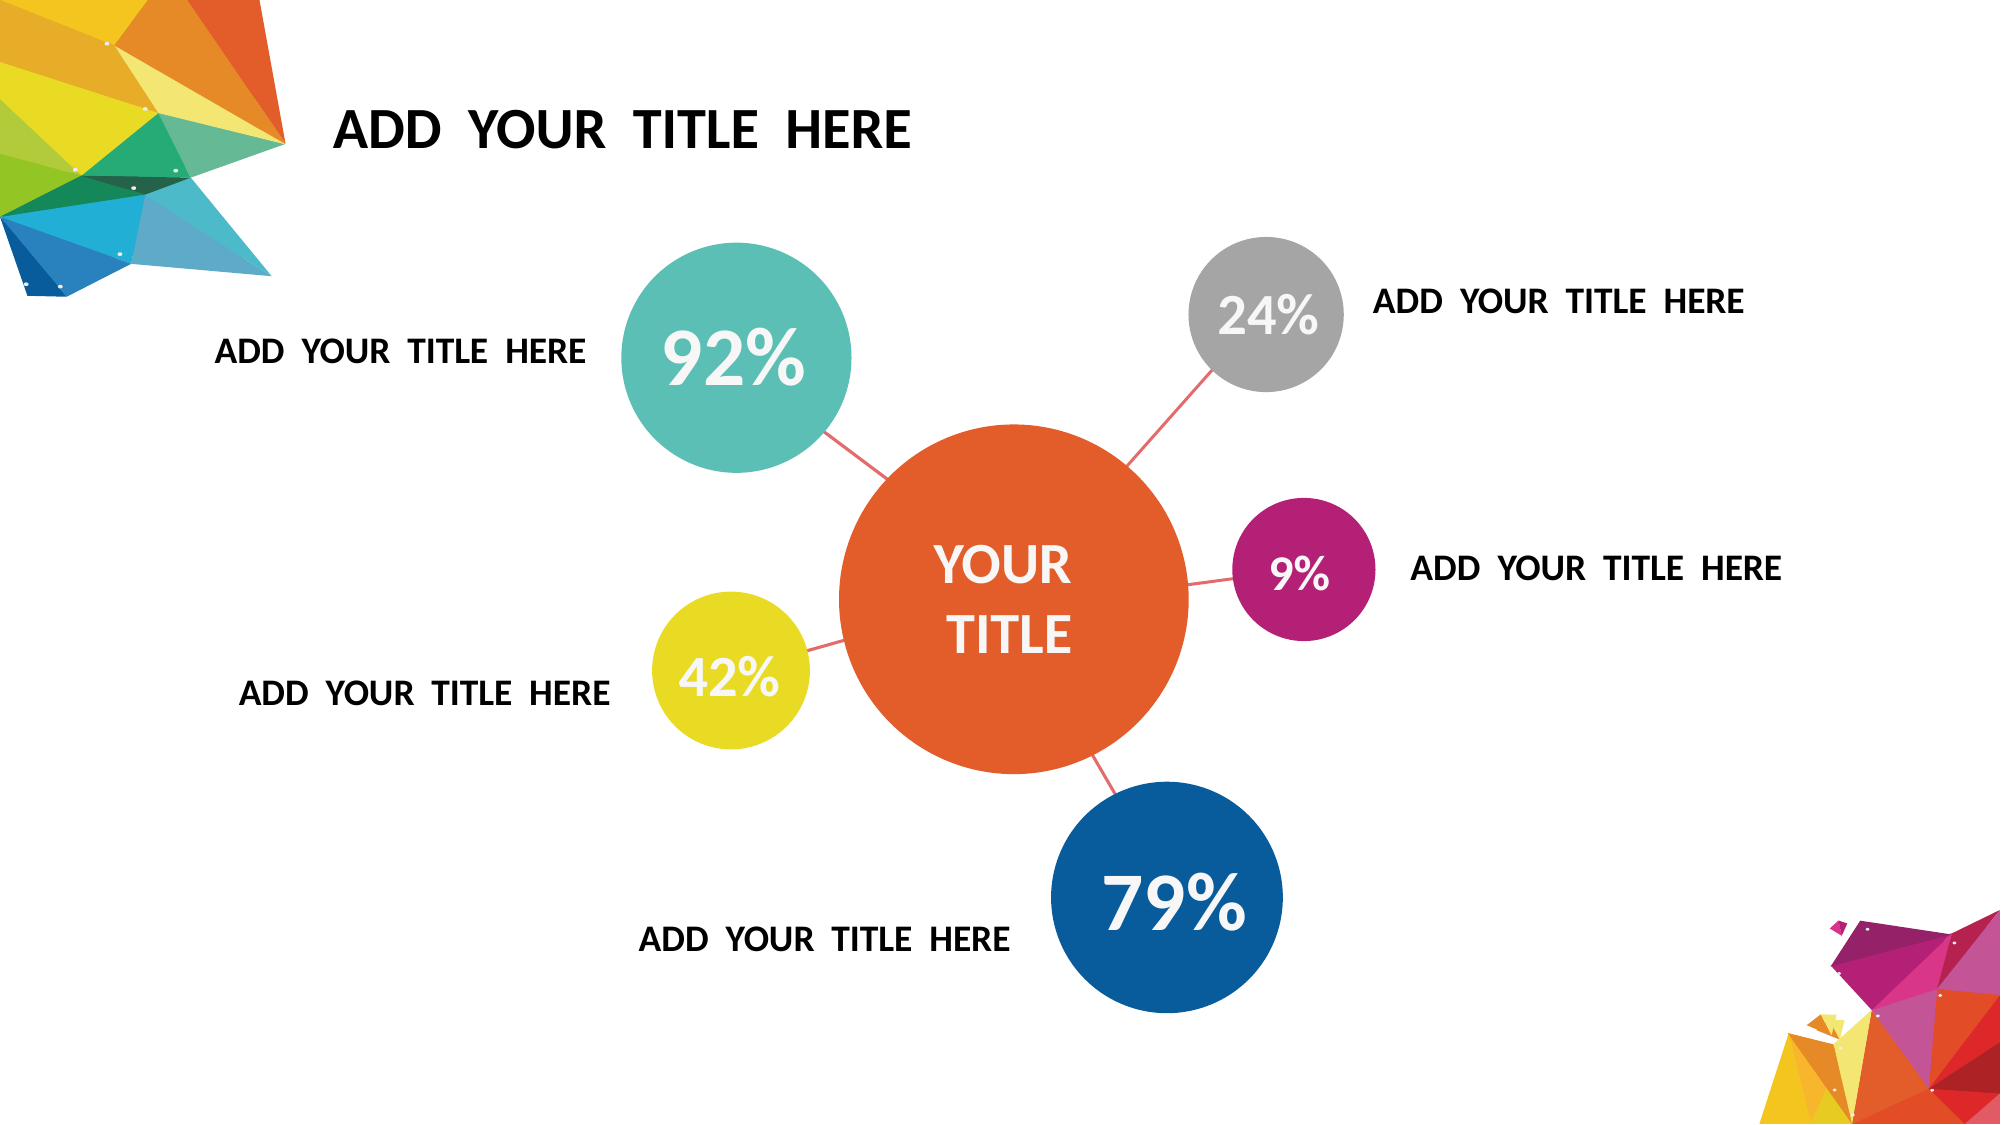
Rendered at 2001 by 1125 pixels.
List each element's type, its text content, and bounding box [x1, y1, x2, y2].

text_box [838, 424, 1189, 775]
text_box ADD YOUR TITLE HERE [623, 906, 1045, 967]
text_box [1189, 578, 1226, 587]
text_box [1050, 781, 1284, 1014]
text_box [621, 242, 852, 474]
text_box YOUR TITLE [895, 518, 1124, 673]
text_box ADD YOUR TITLE HERE [297, 83, 1024, 168]
text_box ADD YOUR TITLE HERE [199, 318, 615, 379]
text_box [1772, 896, 1987, 1125]
text_box [830, 639, 844, 646]
text_box [856, 453, 888, 480]
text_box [0, 5, 292, 292]
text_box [1232, 497, 1447, 642]
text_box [651, 591, 825, 750]
text_box ADD YOUR TITLE HERE [1452, 535, 1872, 596]
text_box [1091, 755, 1109, 780]
text_box ADD YOUR TITLE HERE [1400, 268, 1834, 329]
text_box ADD YOUR TITLE HERE [223, 660, 646, 721]
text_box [1188, 236, 1396, 393]
text_box [1126, 398, 1188, 467]
